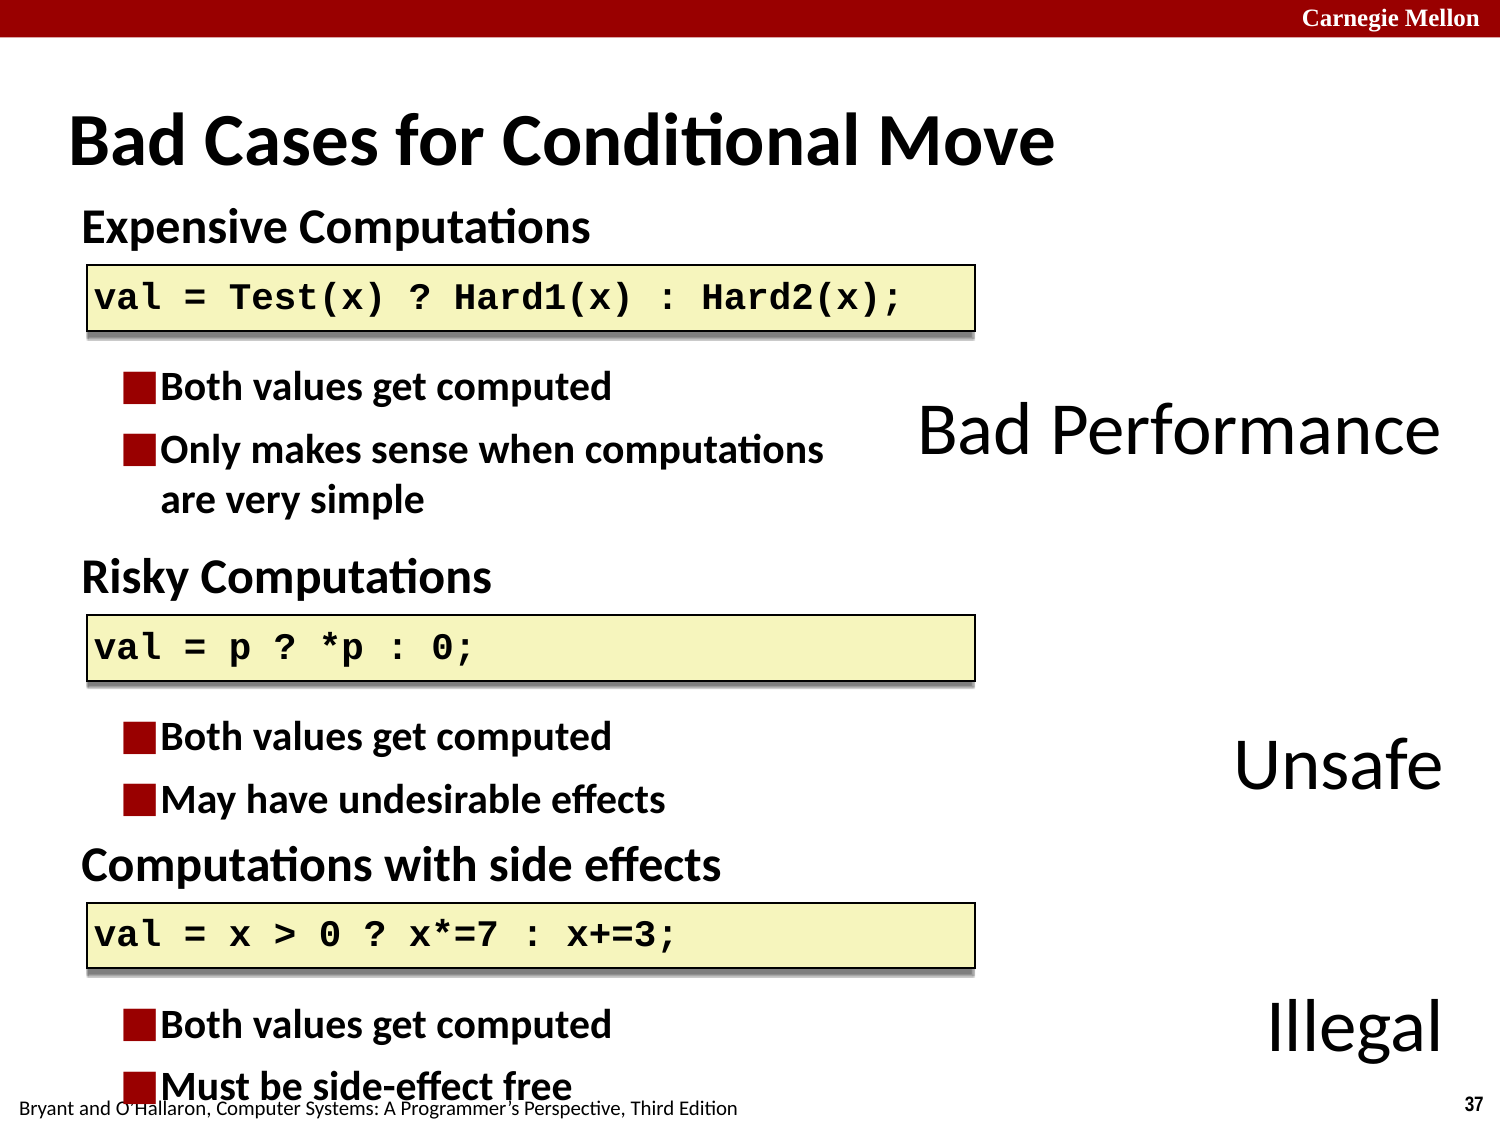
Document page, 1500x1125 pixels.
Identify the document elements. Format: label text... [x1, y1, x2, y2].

text_box Both values get computed May have undesirable effects [112, 702, 888, 803]
text_box val = x > 0 ? x*=7 : x+=3; [87, 902, 975, 969]
text_box Both values get computed Must be side-effect free [112, 990, 888, 1091]
text_box Risky Computations [75, 537, 850, 611]
text_box val = p ? *p : 0; [87, 615, 975, 681]
text_box Computations with side effects [75, 825, 850, 898]
text_box Illegal [1250, 969, 1460, 1076]
list Both values get computed Only makes sense when computations are very simple [112, 352, 888, 453]
title Bad Cases for Conditional Move [62, 41, 1438, 230]
text_box Expensive Computations [75, 230, 850, 261]
text_box Unsafe [1216, 707, 1460, 814]
text_box val = Test(x) ? Hard1(x) : Hard2(x); [87, 265, 975, 331]
text_box Bad Performance [899, 372, 1460, 478]
